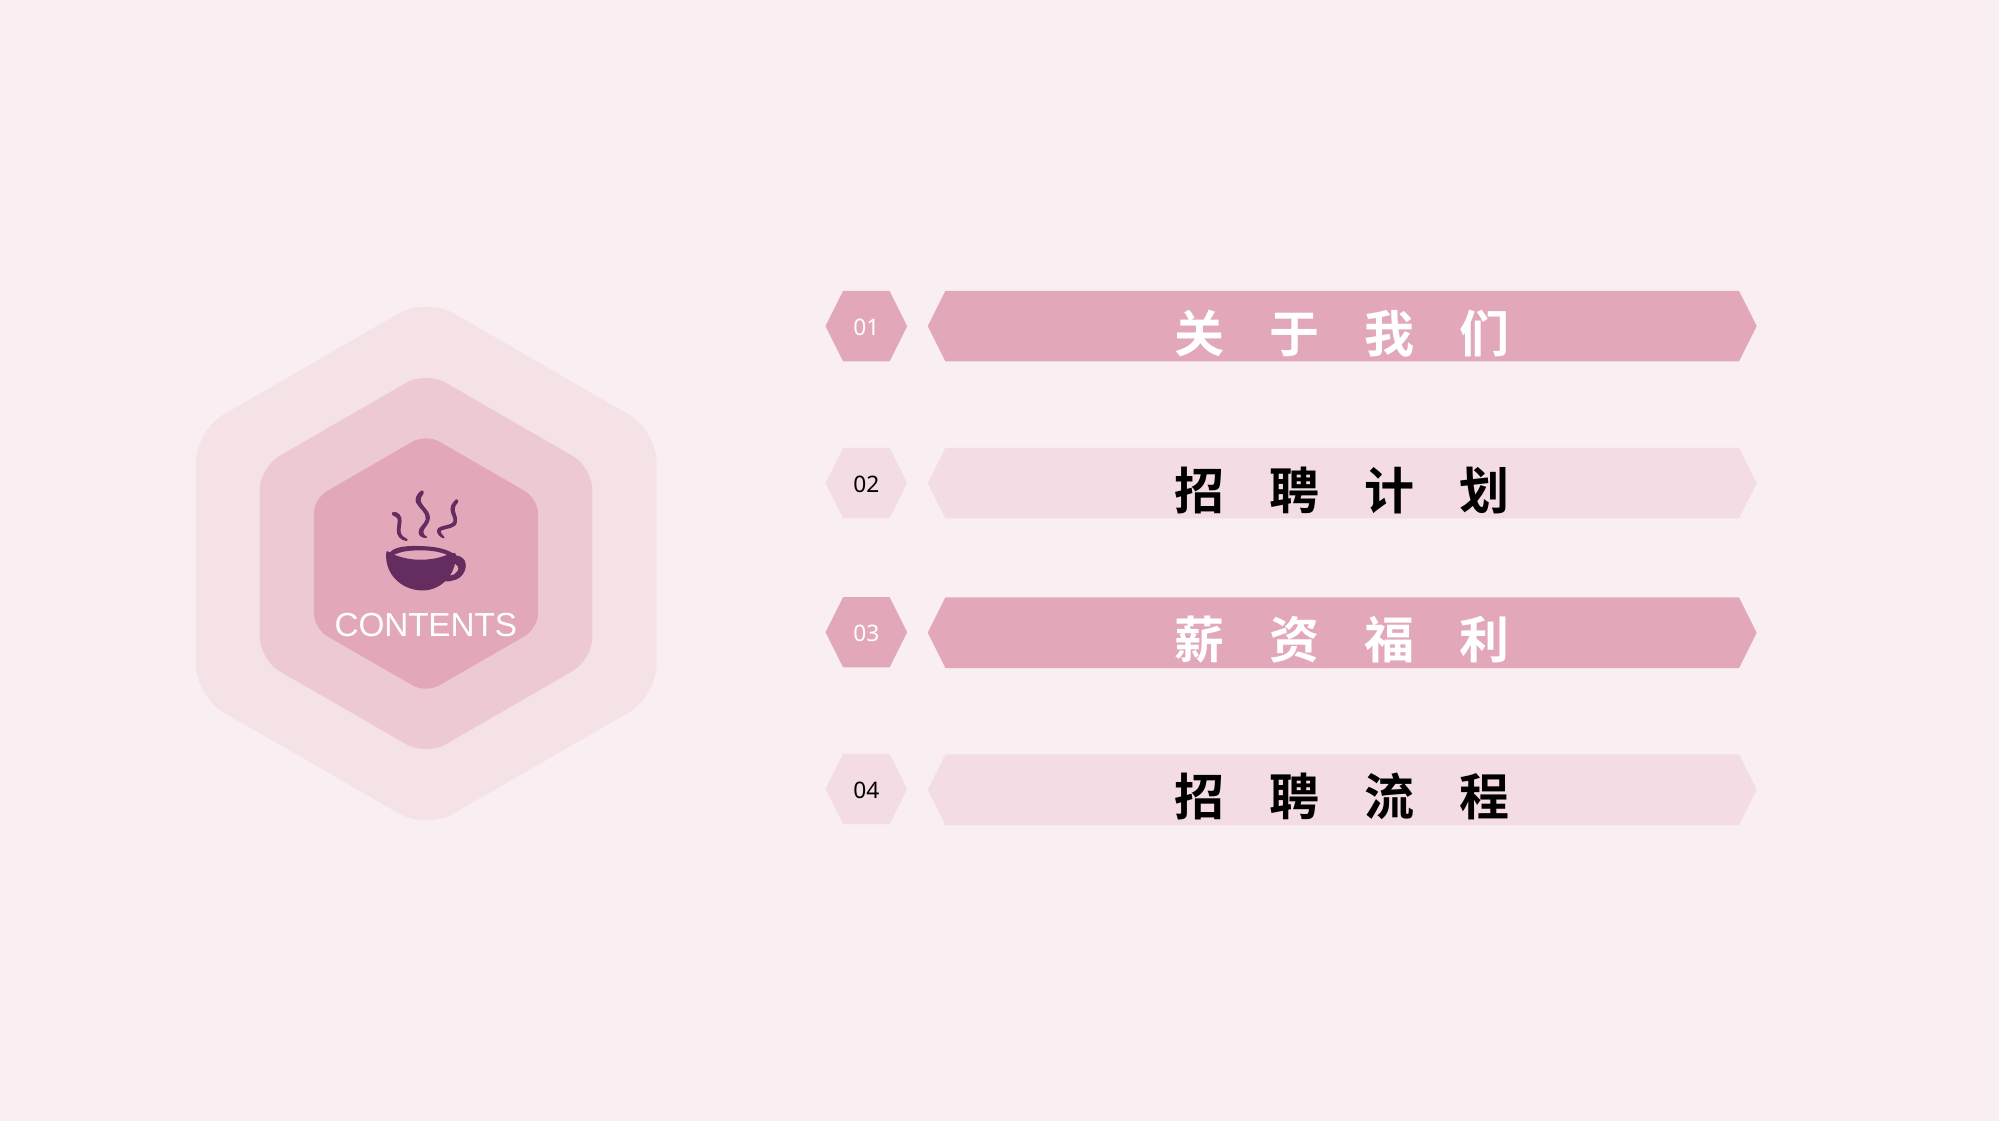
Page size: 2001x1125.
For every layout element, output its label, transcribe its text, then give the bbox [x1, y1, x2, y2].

text_box 01 [825, 290, 908, 362]
text_box 招 聘 计 划 [927, 447, 1757, 519]
text_box 02 [825, 447, 908, 519]
text_box 招 聘 流 程 [927, 754, 1757, 826]
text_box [196, 306, 657, 821]
text_box 薪 资 福 利 [927, 597, 1757, 669]
text_box [0, 0, 1999, 1121]
text_box 03 [825, 597, 908, 668]
text_box 关 于 我 们 [927, 290, 1757, 362]
text_box 04 [825, 753, 908, 825]
